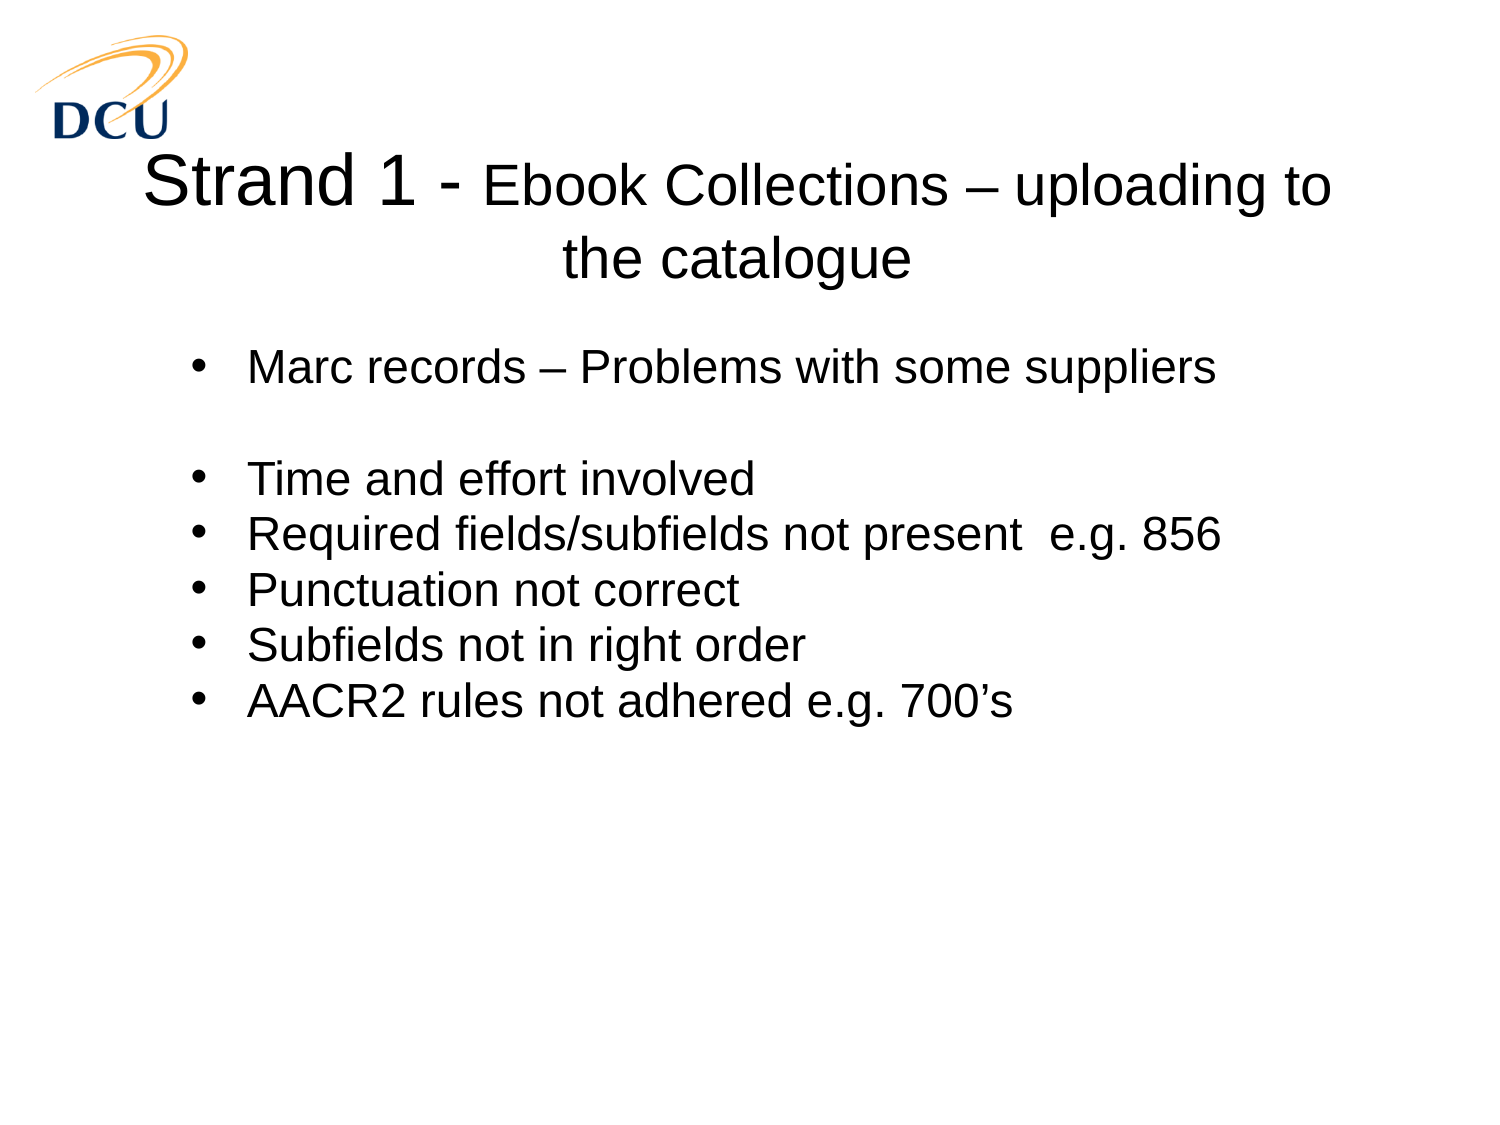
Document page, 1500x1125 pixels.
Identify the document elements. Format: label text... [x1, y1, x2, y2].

text_box Marc records – Problems with some suppliers Time and effort involved Required fields/subfields not present e.g. 856 Punctuation not correct Subfields not in right order AACR2 rules not adhered e.g. 700’s [175, 339, 1414, 1090]
title Strand 1 - Ebook Collections – uploading to the catalogue [105, 93, 1372, 329]
picture [34, 34, 188, 139]
